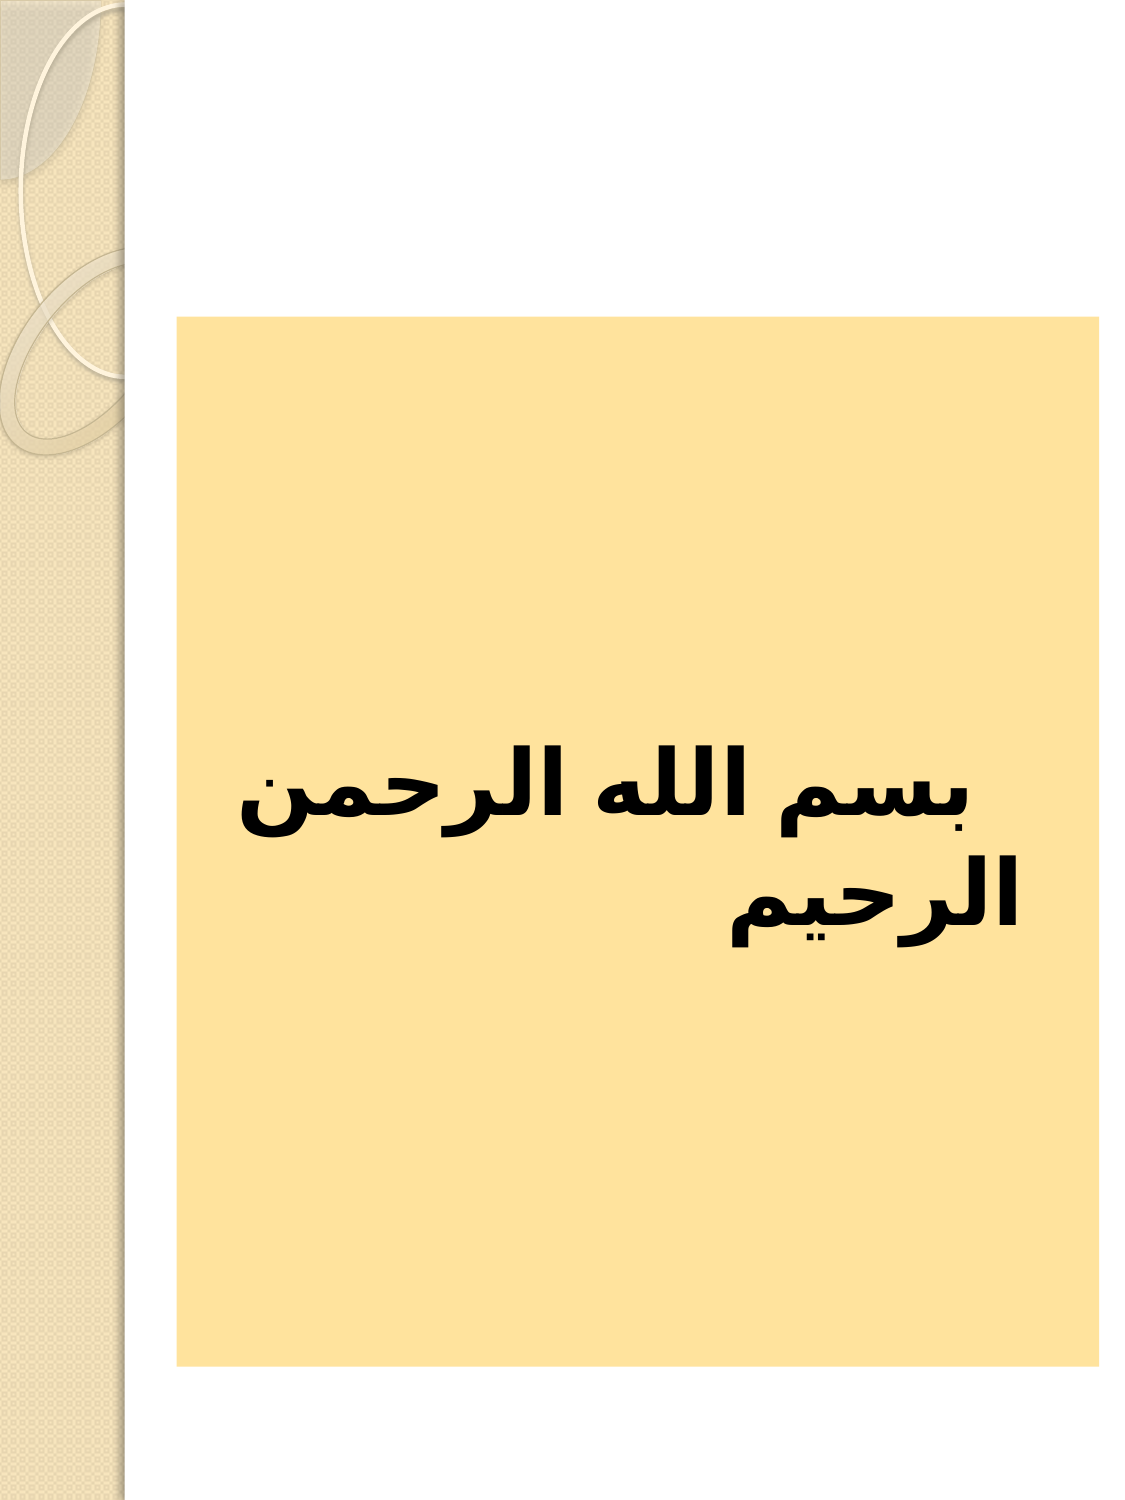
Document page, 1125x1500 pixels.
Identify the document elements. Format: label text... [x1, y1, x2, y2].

list بسم الله الرحمن الرحيم [176, 316, 1100, 1367]
